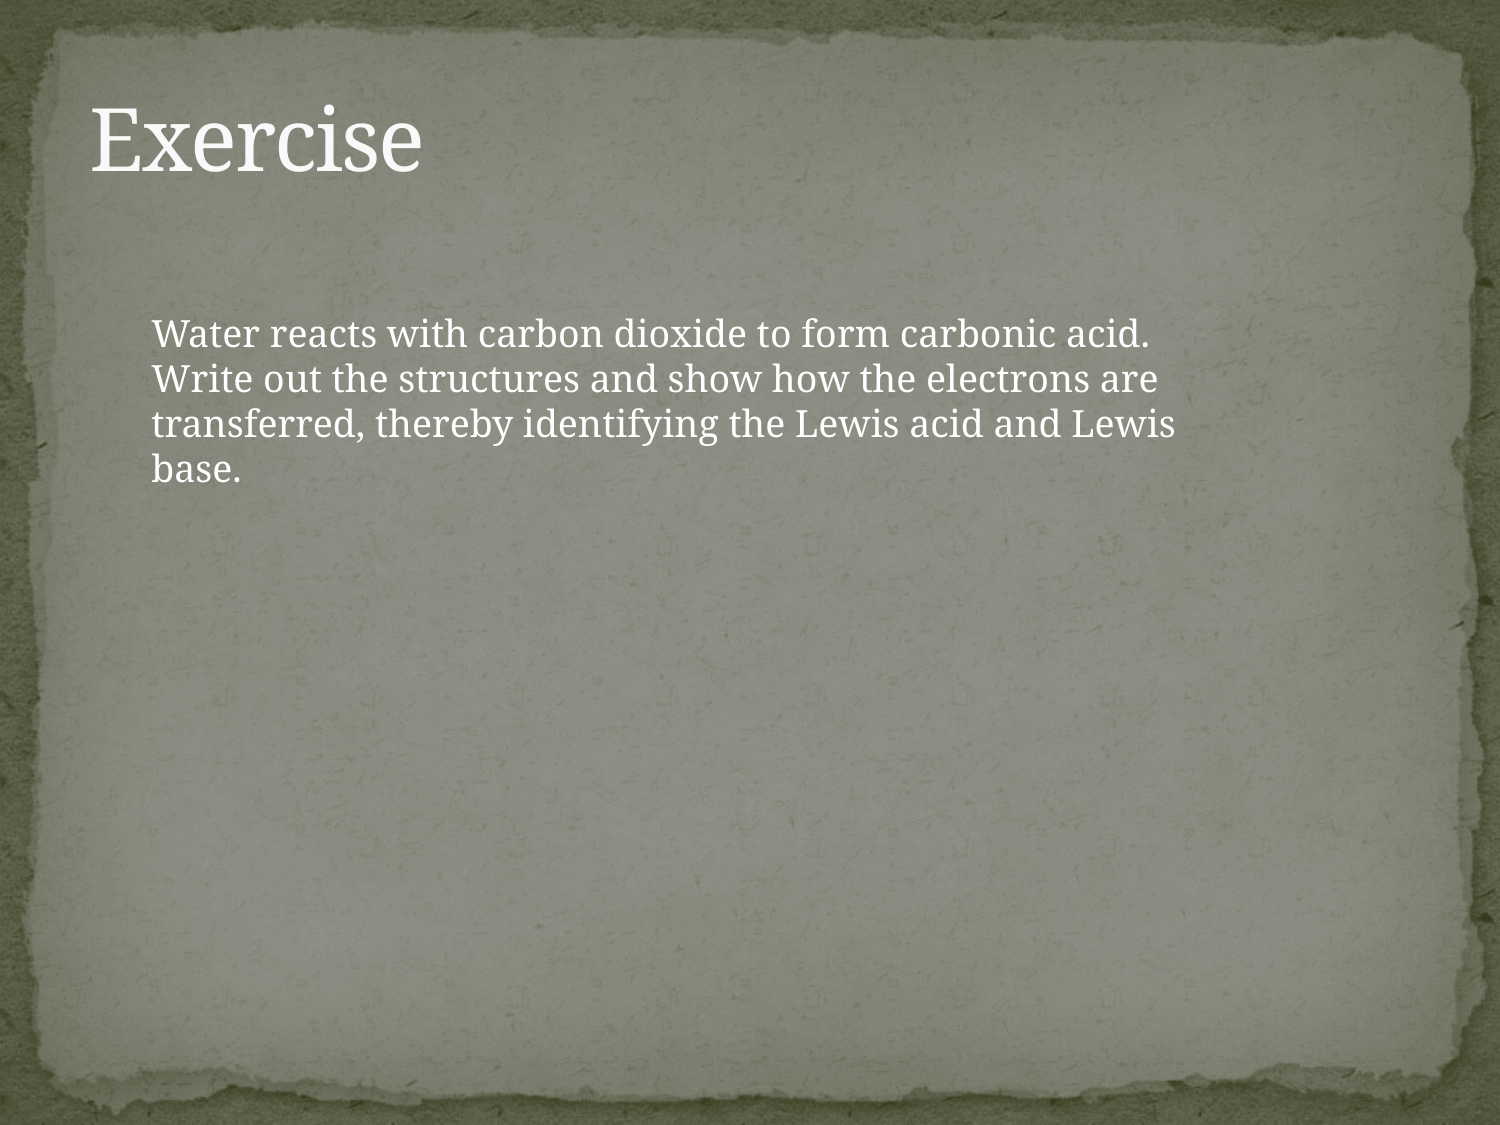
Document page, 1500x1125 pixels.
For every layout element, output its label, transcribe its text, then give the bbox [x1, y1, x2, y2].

title Exercise [74, 24, 1425, 197]
text_box Water reacts with carbon dioxide to form carbonic acid. Write out the structures and show how the electrons are transferred, thereby identifying the Lewis acid and Lewis base. [136, 302, 1247, 498]
